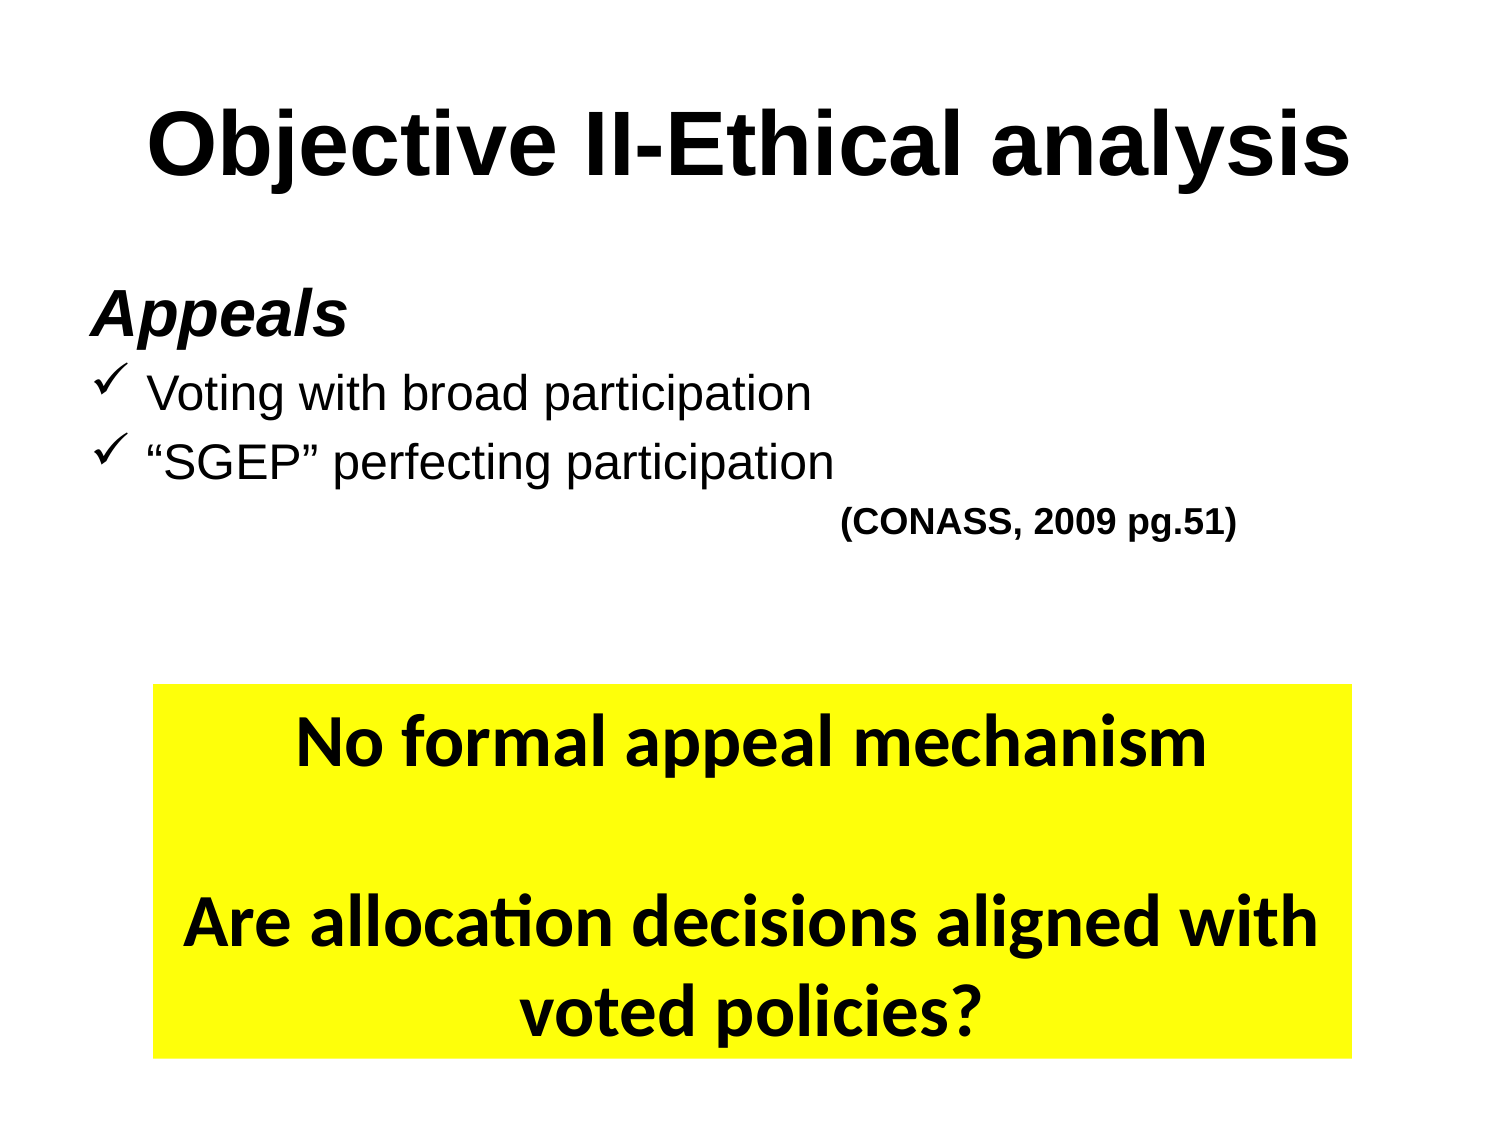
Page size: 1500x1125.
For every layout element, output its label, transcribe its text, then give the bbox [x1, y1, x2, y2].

list Appeals Voting with broad participation “SGEP” perfecting participation (CONASS, 2009 pg.51) [75, 262, 1425, 656]
title Objective II-Ethical analysis [75, 45, 1425, 233]
text_box No formal appeal mechanism Are allocation decisions aligned with voted policies? [153, 684, 1352, 1059]
